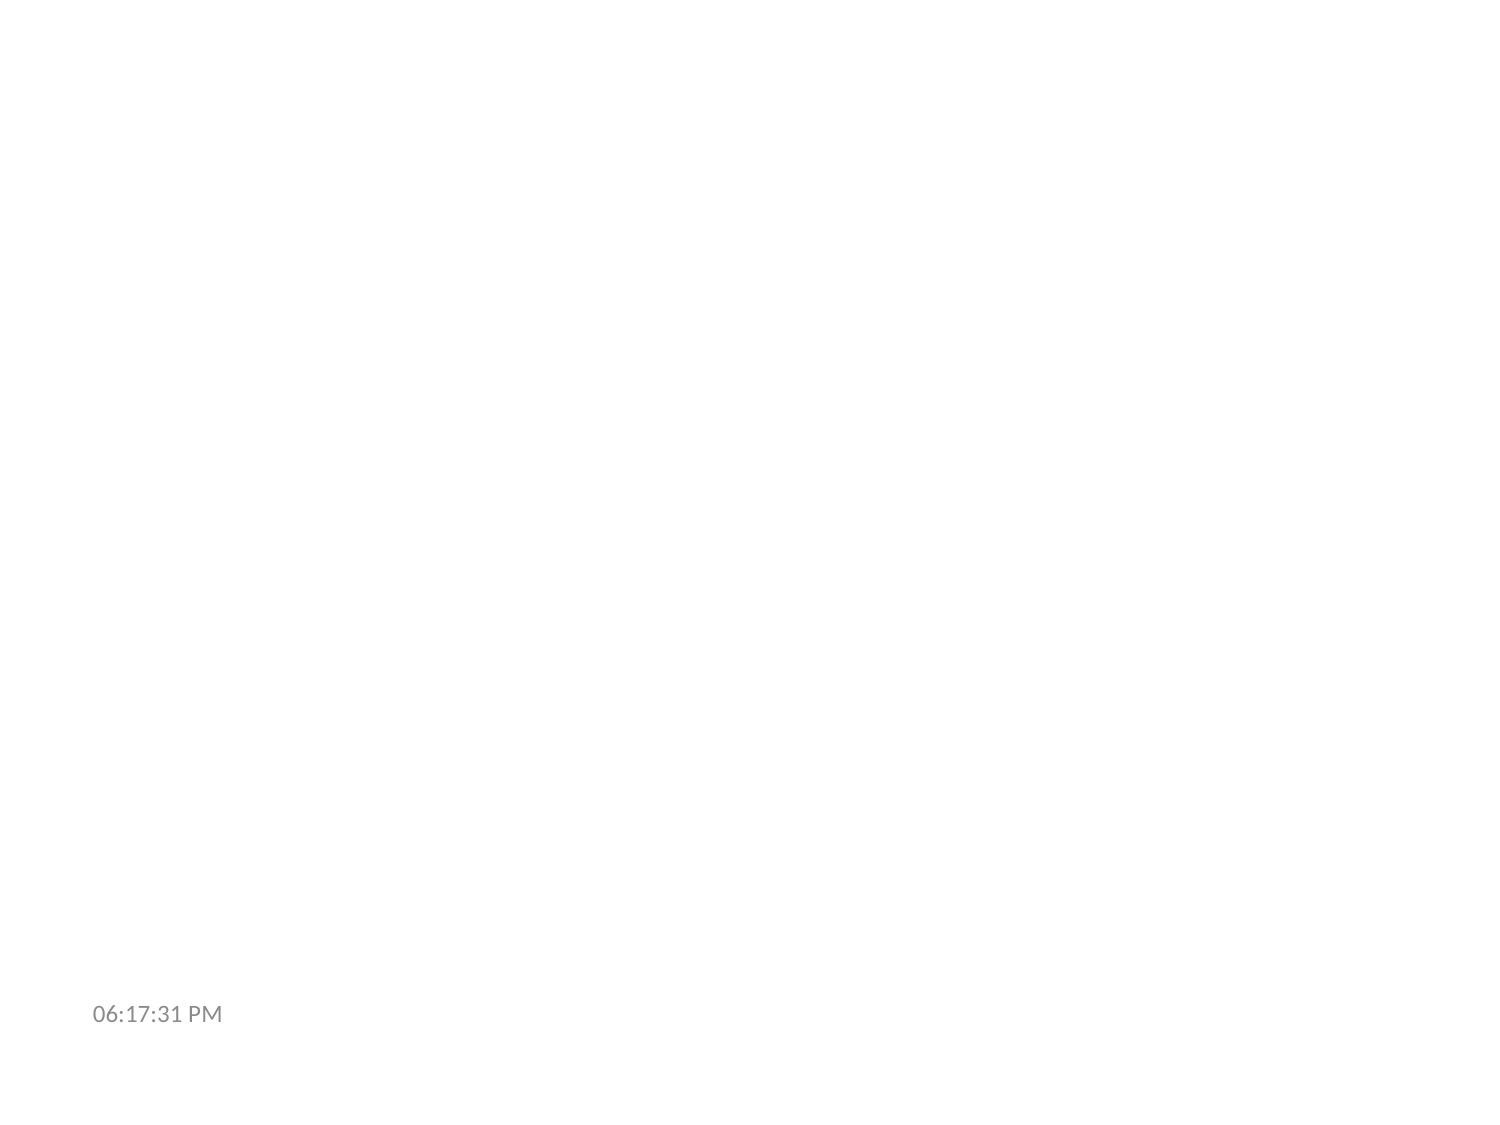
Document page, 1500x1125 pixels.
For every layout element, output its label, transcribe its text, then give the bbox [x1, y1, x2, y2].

text_box 3:35:09 PM [77, 982, 428, 1043]
